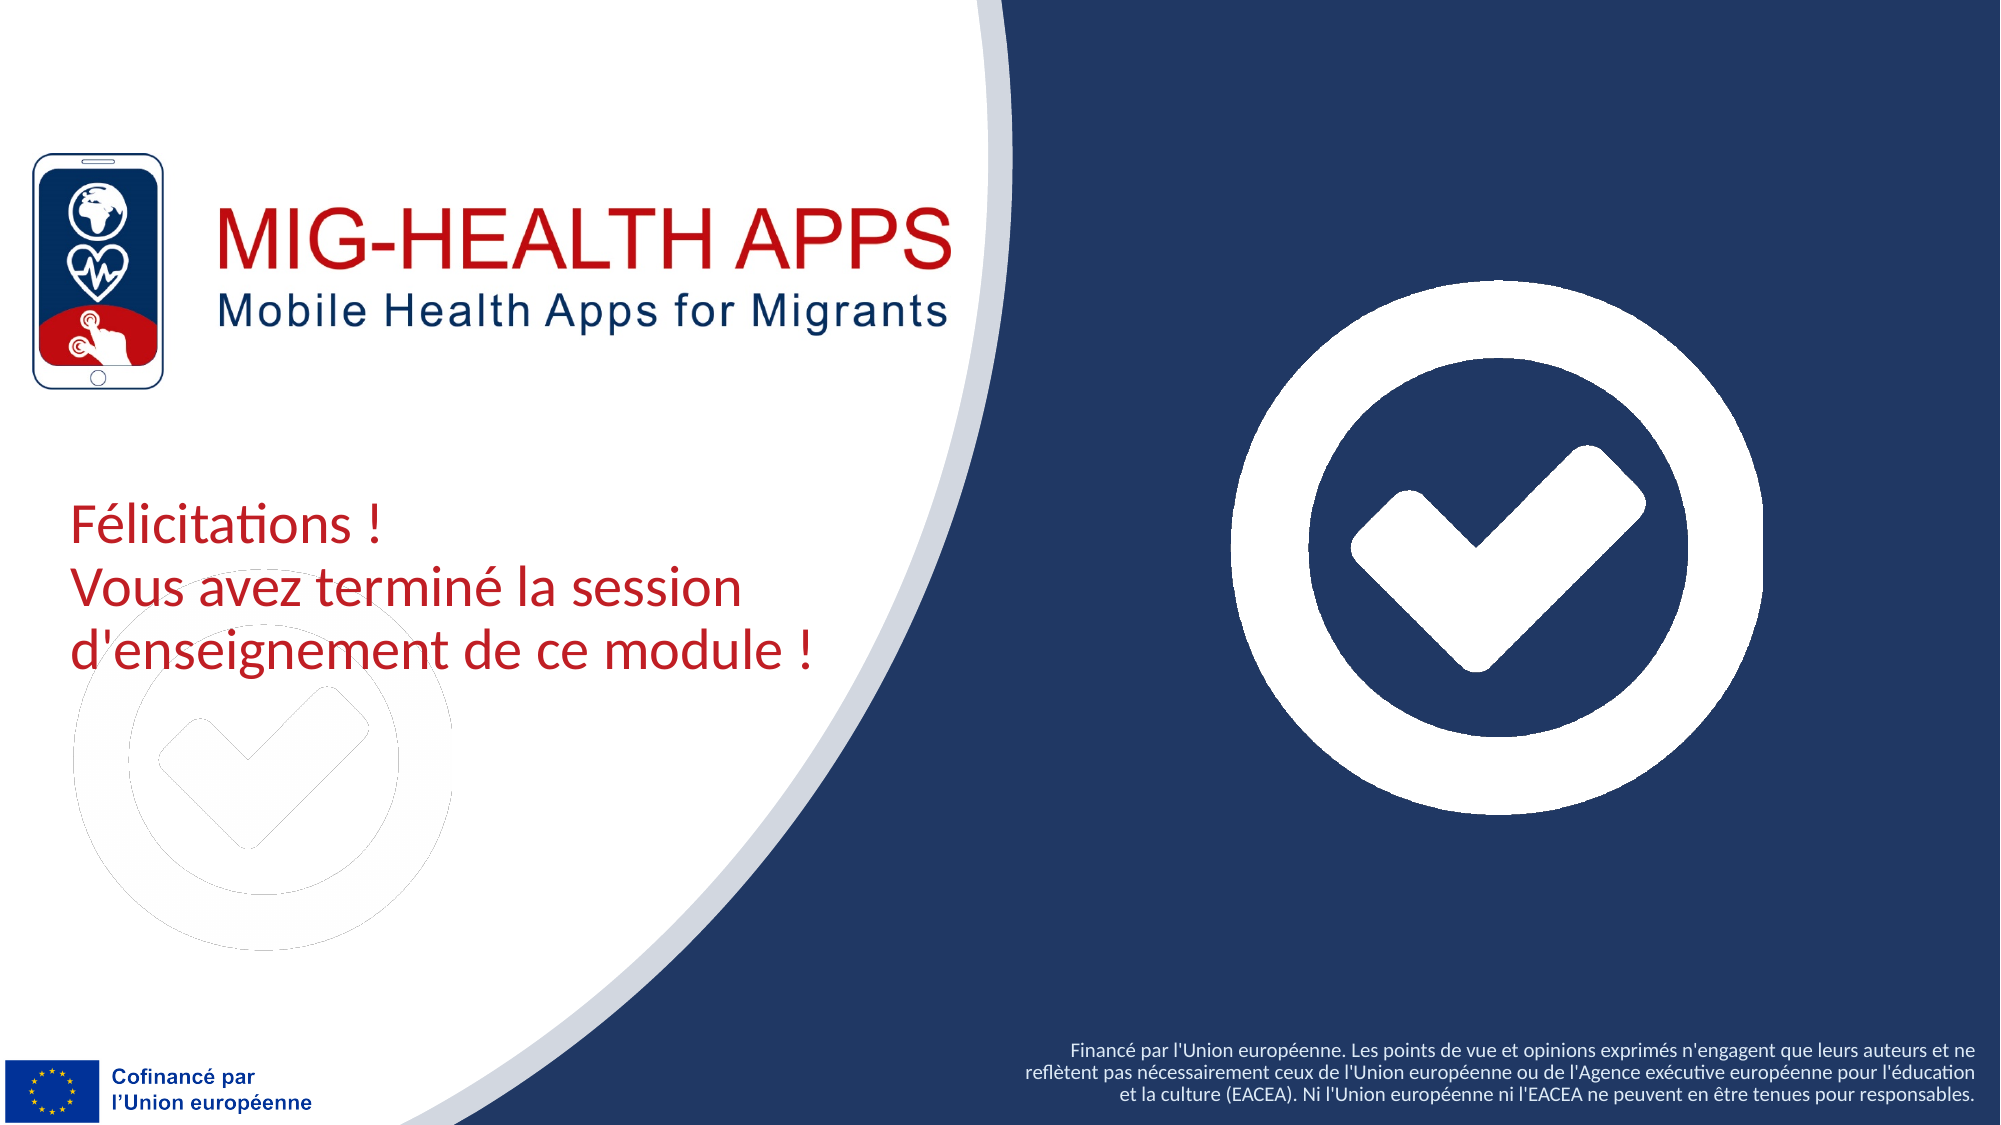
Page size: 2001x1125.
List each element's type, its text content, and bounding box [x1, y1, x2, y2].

text_box [882, 0, 1013, 683]
text_box Félicitations ! Vous avez terminé la session d'enseignement de ce module ! [55, 479, 882, 697]
picture [70, 569, 452, 951]
text_box Financé par l'Union européenne. Les points de vue et opinions exprimés n'engagent que leurs auteurs et ne reflètent pas nécessairement ceux de l'Union européenne ou de l'Agence exécutive européenne pour l'éducation et la culture (EACEA). Ni l'Union européenne ni l'EACEA ne peuvent en être tenues pour responsables. [997, 1021, 1991, 1125]
text_box [402, 697, 874, 1125]
picture [0, 1054, 326, 1125]
text_box [0, 0, 989, 1125]
picture [32, 152, 952, 390]
picture [1226, 279, 1763, 816]
